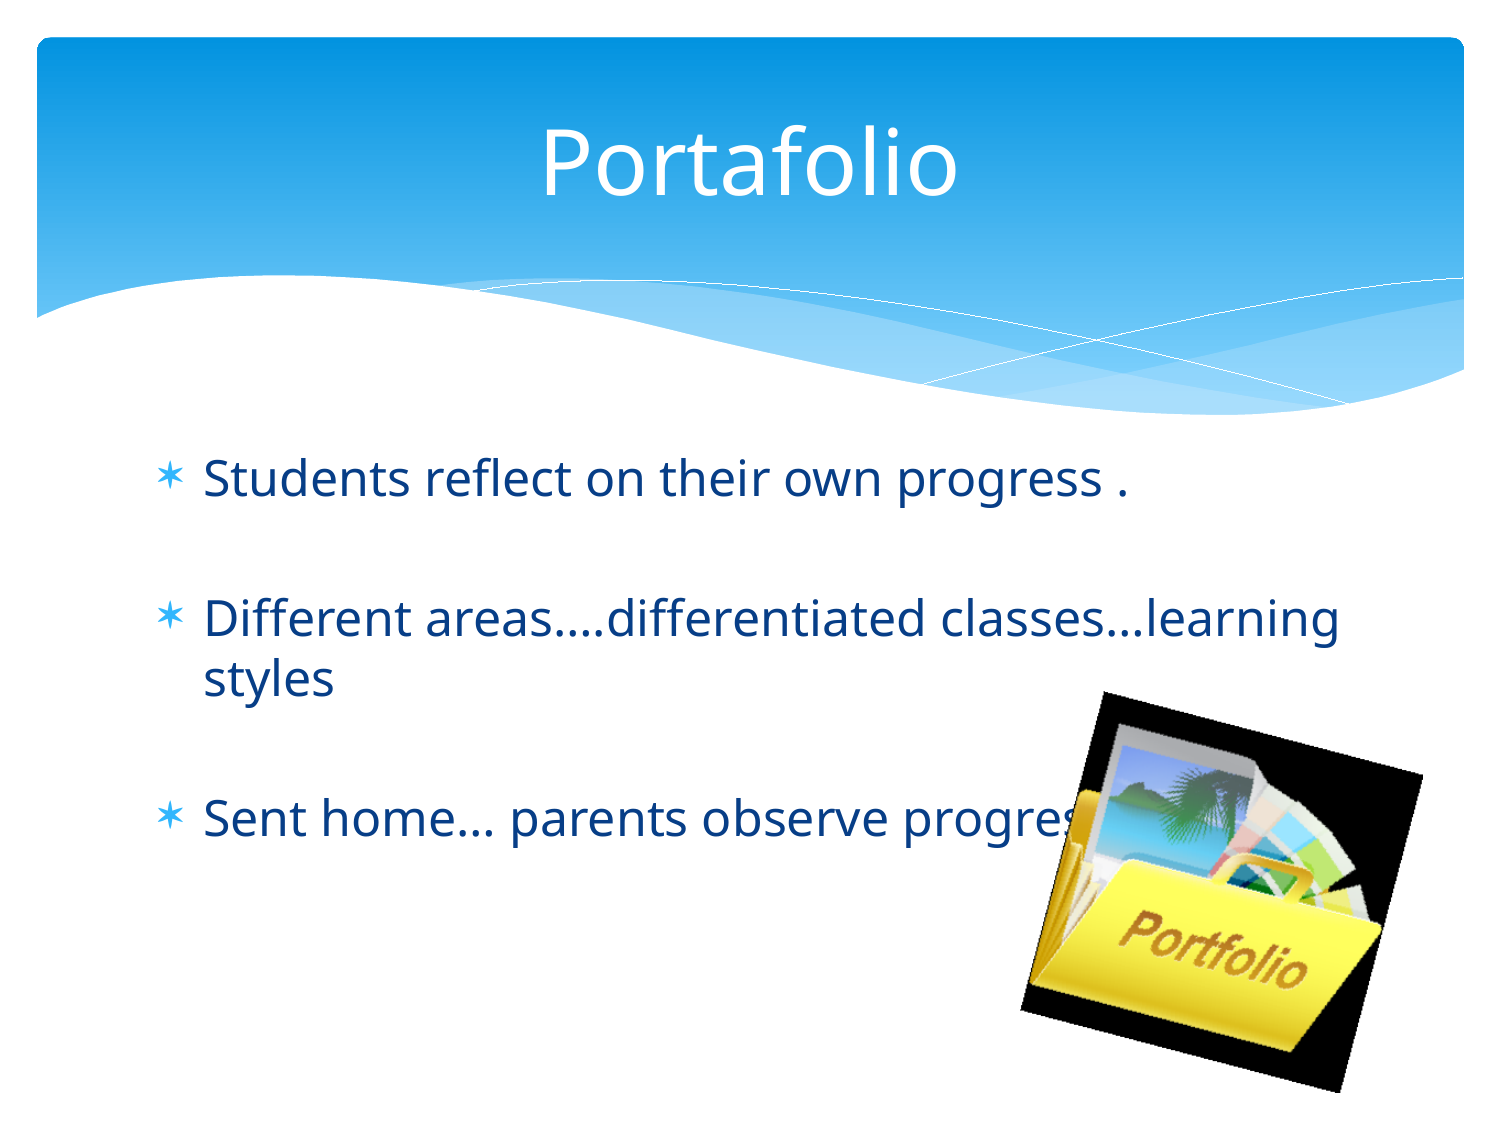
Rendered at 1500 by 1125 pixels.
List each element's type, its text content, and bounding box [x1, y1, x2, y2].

title Portafolio [75, 55, 1425, 261]
list Students reflect on their own progress . Different areas….differentiated classes…learning styles Sent home… parents observe progress [143, 438, 1359, 1005]
picture [1021, 692, 1423, 1093]
